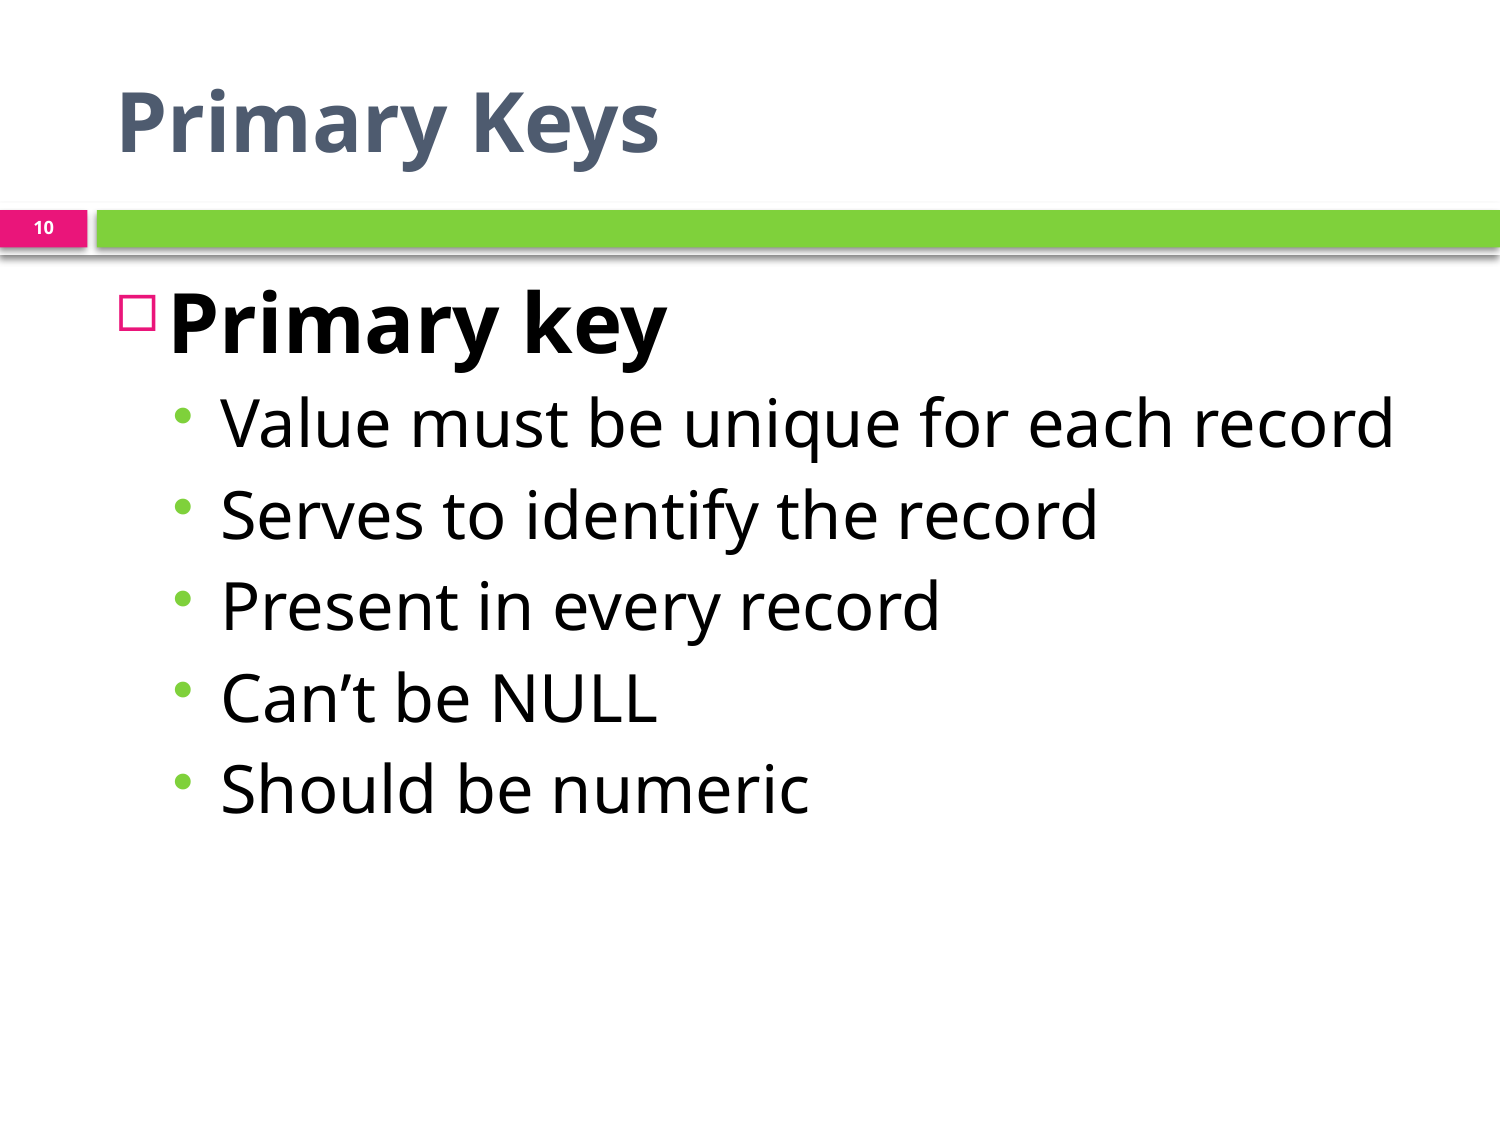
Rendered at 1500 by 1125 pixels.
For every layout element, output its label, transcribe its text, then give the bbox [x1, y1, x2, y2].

title Primary Keys [100, 37, 1438, 200]
slide_number 10 [0, 208, 88, 249]
list Primary key Value must be unique for each record Serves to identify the record Present in every record Can’t be NULL Should be numeric [100, 262, 1438, 1005]
